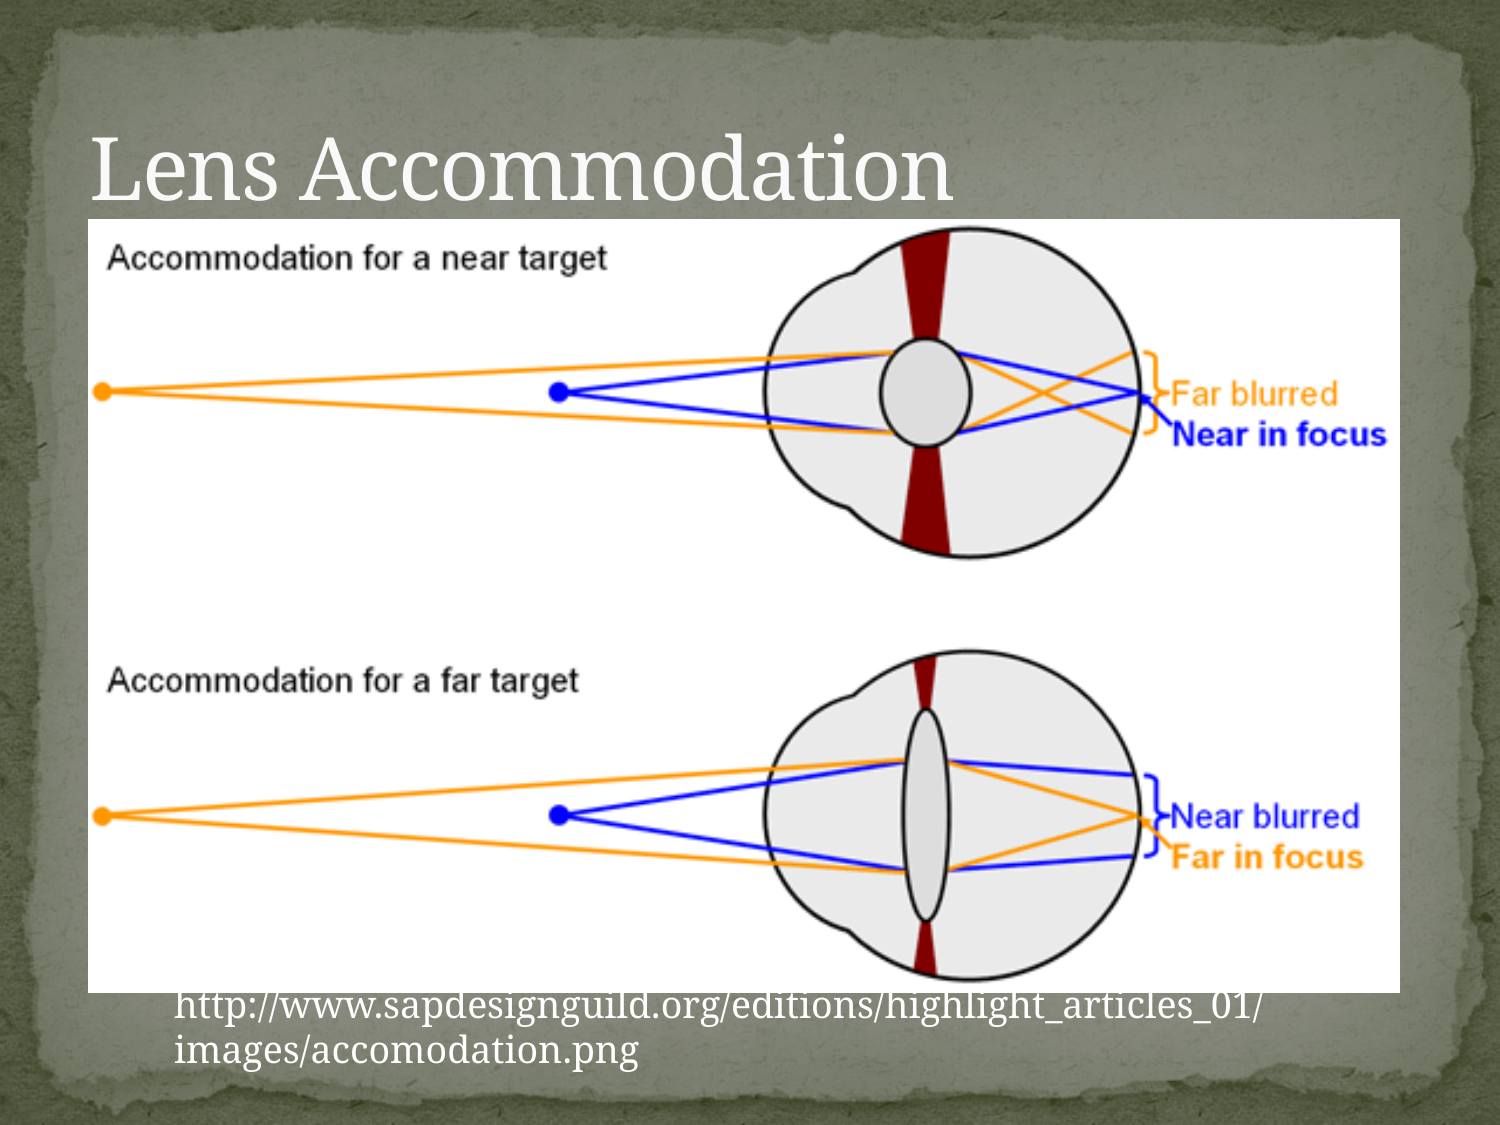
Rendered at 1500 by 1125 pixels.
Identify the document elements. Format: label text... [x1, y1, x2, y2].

picture [88, 219, 1400, 993]
title Lens Accommodation [74, 24, 1425, 225]
text_box http://www.sapdesignguild.org/editions/highlight_articles_01/images/accomodation.png [159, 1003, 1329, 1079]
